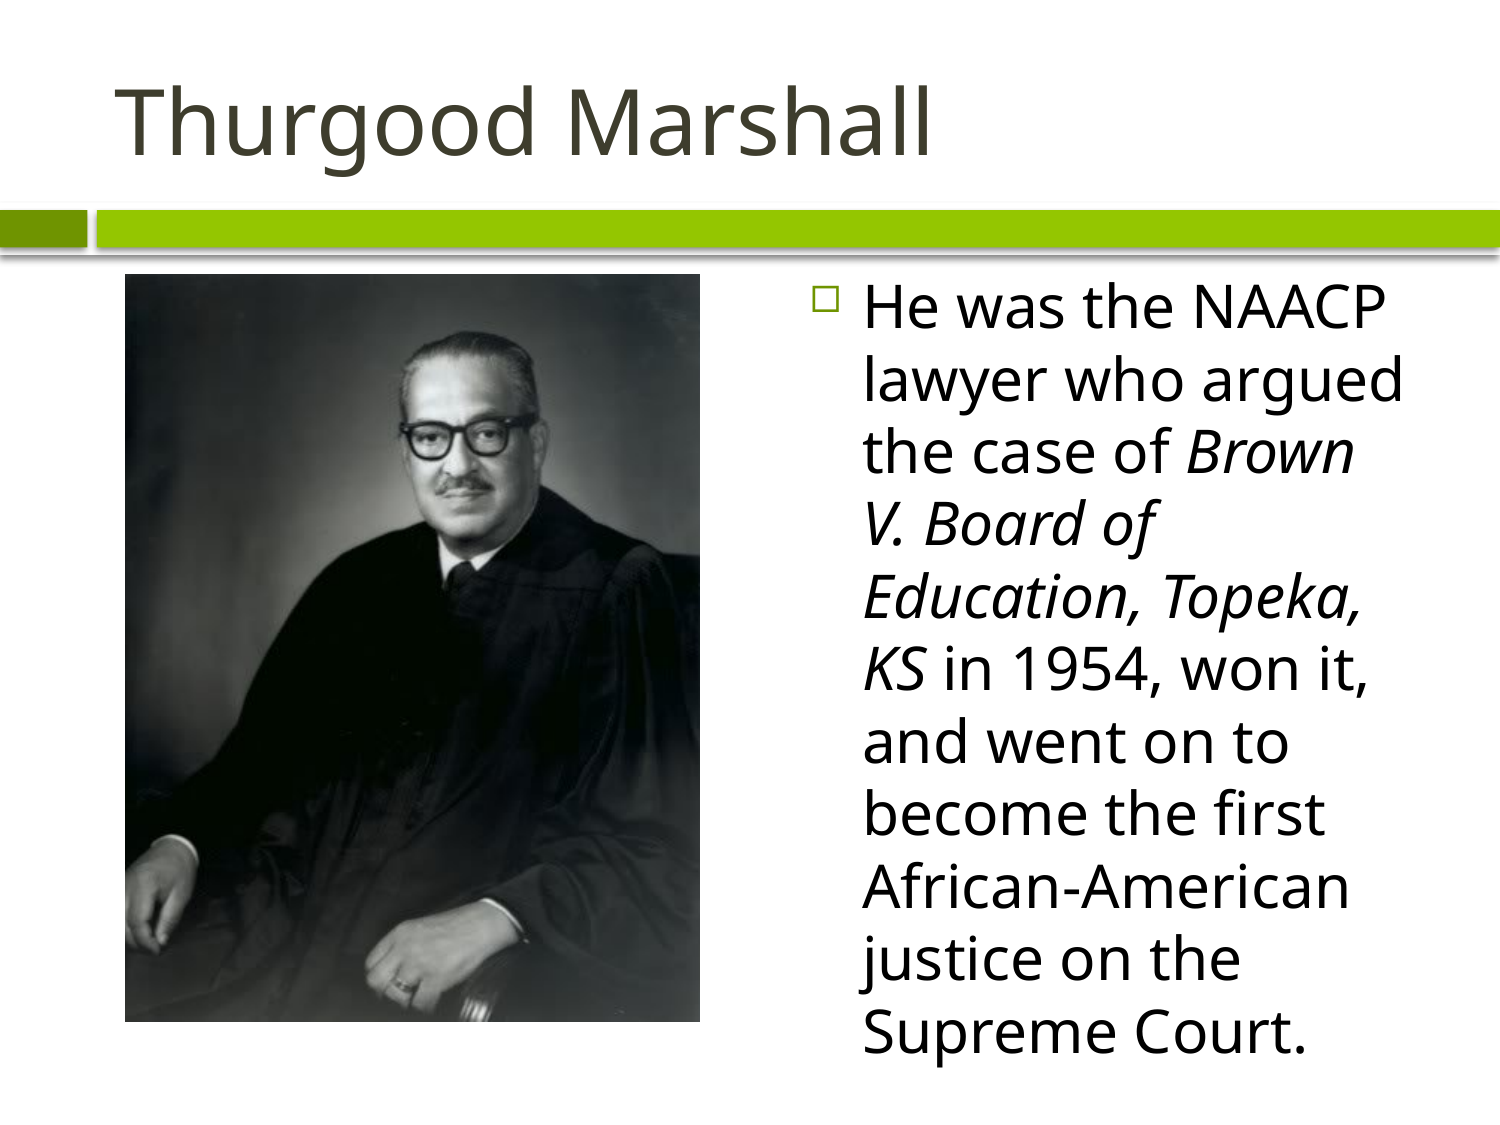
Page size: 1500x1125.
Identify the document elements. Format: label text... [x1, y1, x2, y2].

title Thurgood Marshall [99, 37, 1438, 200]
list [124, 274, 701, 1023]
list He was the NAACP lawyer who argued the case of Brown V. Board of Education, Topeka, KS in 1954, won it, and went on to become the first African-American justice on the Supreme Court. [794, 260, 1433, 1011]
